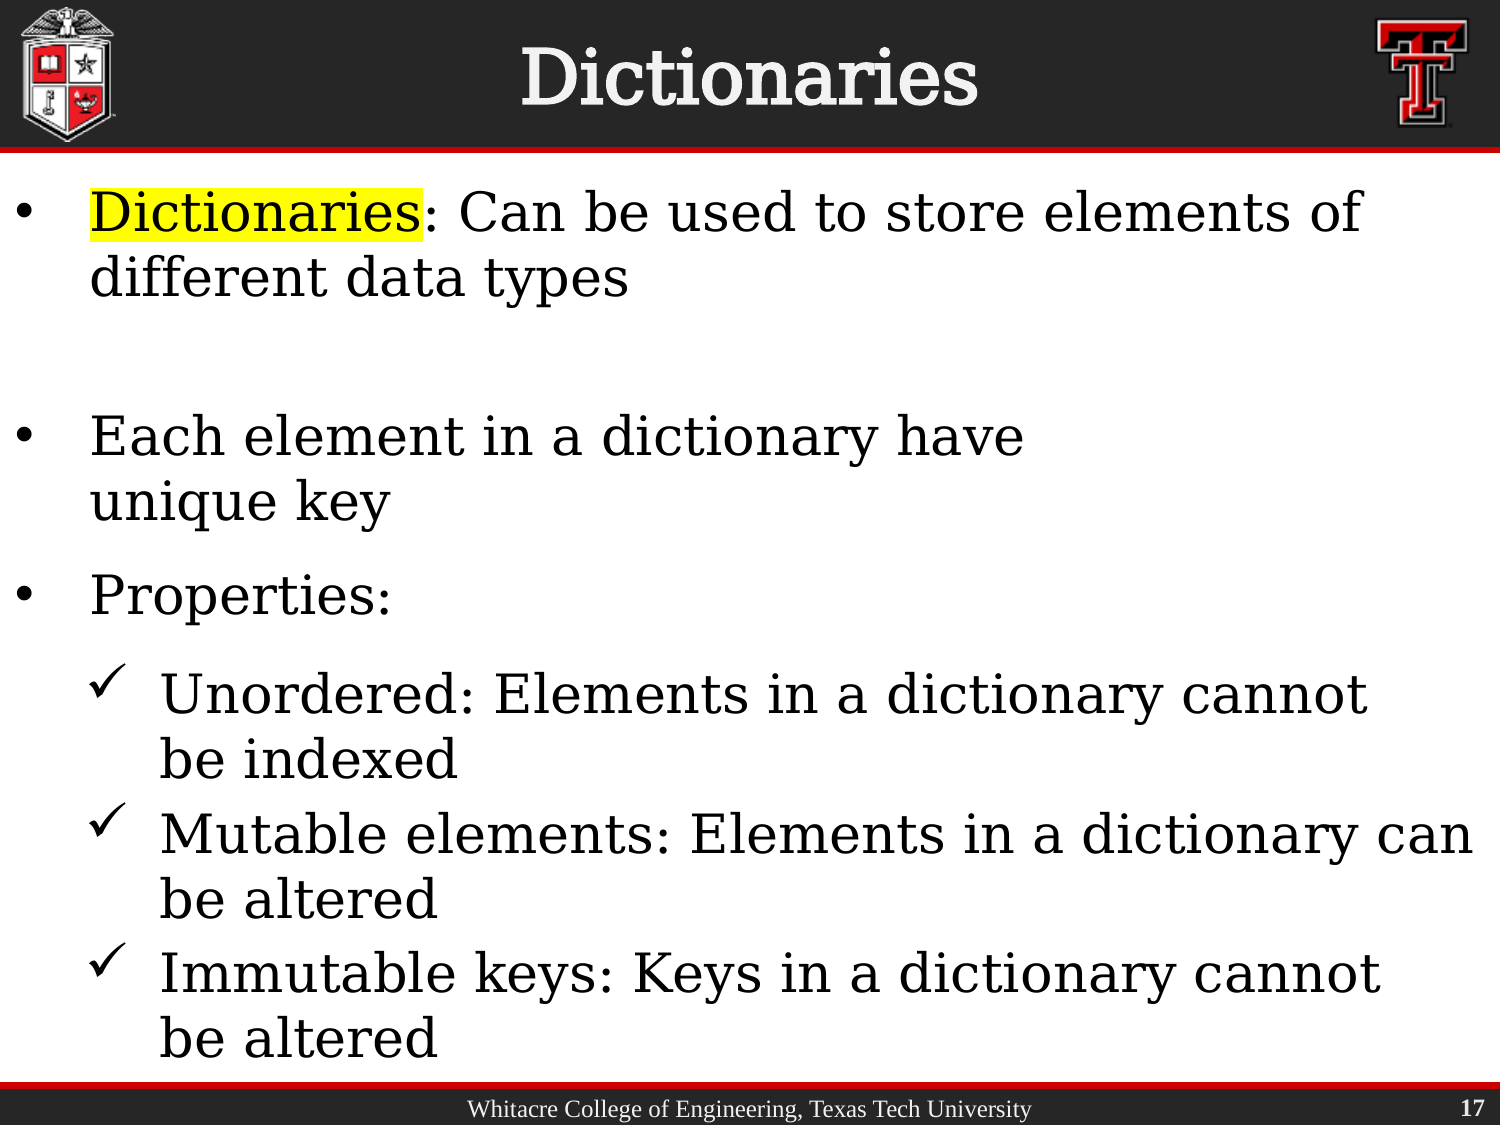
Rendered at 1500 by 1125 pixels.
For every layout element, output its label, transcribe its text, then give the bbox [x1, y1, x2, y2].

text_box Unordered: Elements in a dictionary cannot be indexed [70, 652, 1447, 791]
slide_number 17 [1392, 1086, 1500, 1125]
text_box Mutable elements: Elements in a dictionary can be altered [70, 791, 1500, 937]
picture [1373, 14, 1472, 128]
title Dictionaries [151, 6, 1349, 141]
picture [21, 7, 116, 142]
text_box Immutable keys: Keys in a dictionary cannot be altered [70, 931, 1447, 1077]
text_box Properties: [0, 552, 1308, 633]
text_box Dictionaries: Can be used to store elements of different data types [0, 169, 1430, 315]
text_box Each element in a dictionary have unique key [0, 393, 1153, 539]
